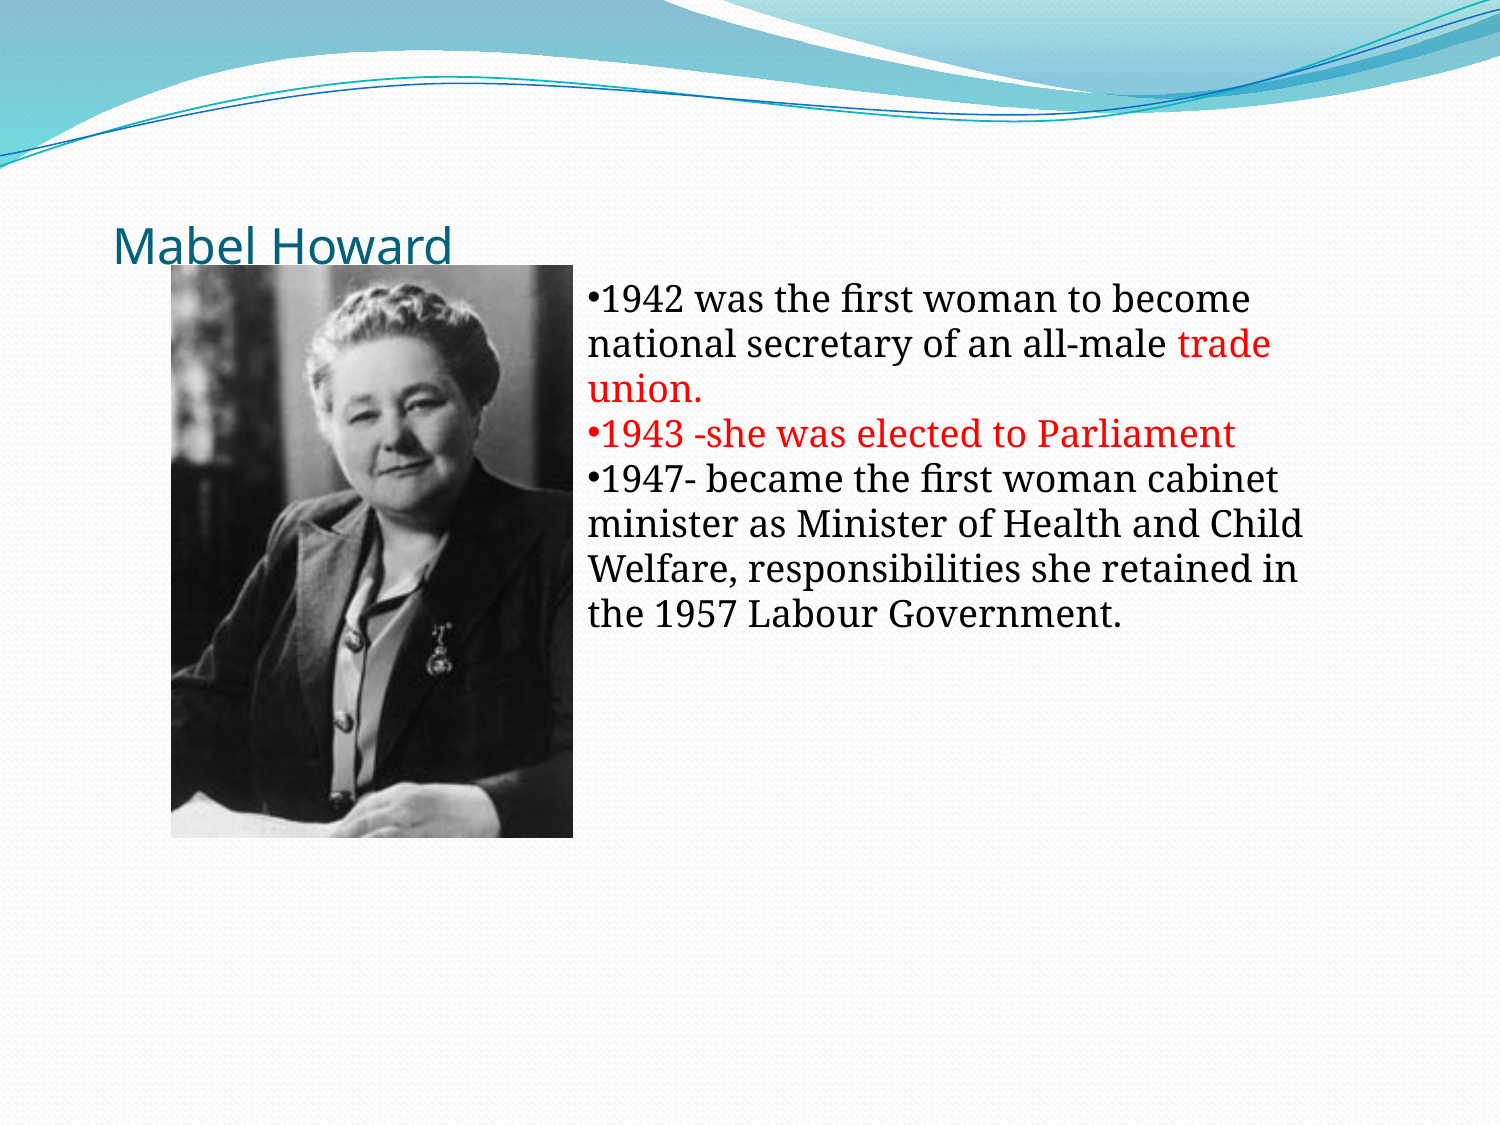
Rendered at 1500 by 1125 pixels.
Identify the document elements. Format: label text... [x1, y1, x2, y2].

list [170, 265, 574, 838]
title Mabel Howard [112, 84, 563, 275]
text_box 1942 was the first woman to become national secretary of an all-male trade union. 1943 -she was elected to Parliament 1947- became the first woman cabinet minister as Minister of Health and Child Welfare, responsibilities she retained in the 1957 Labour Government. [575, 267, 1323, 687]
